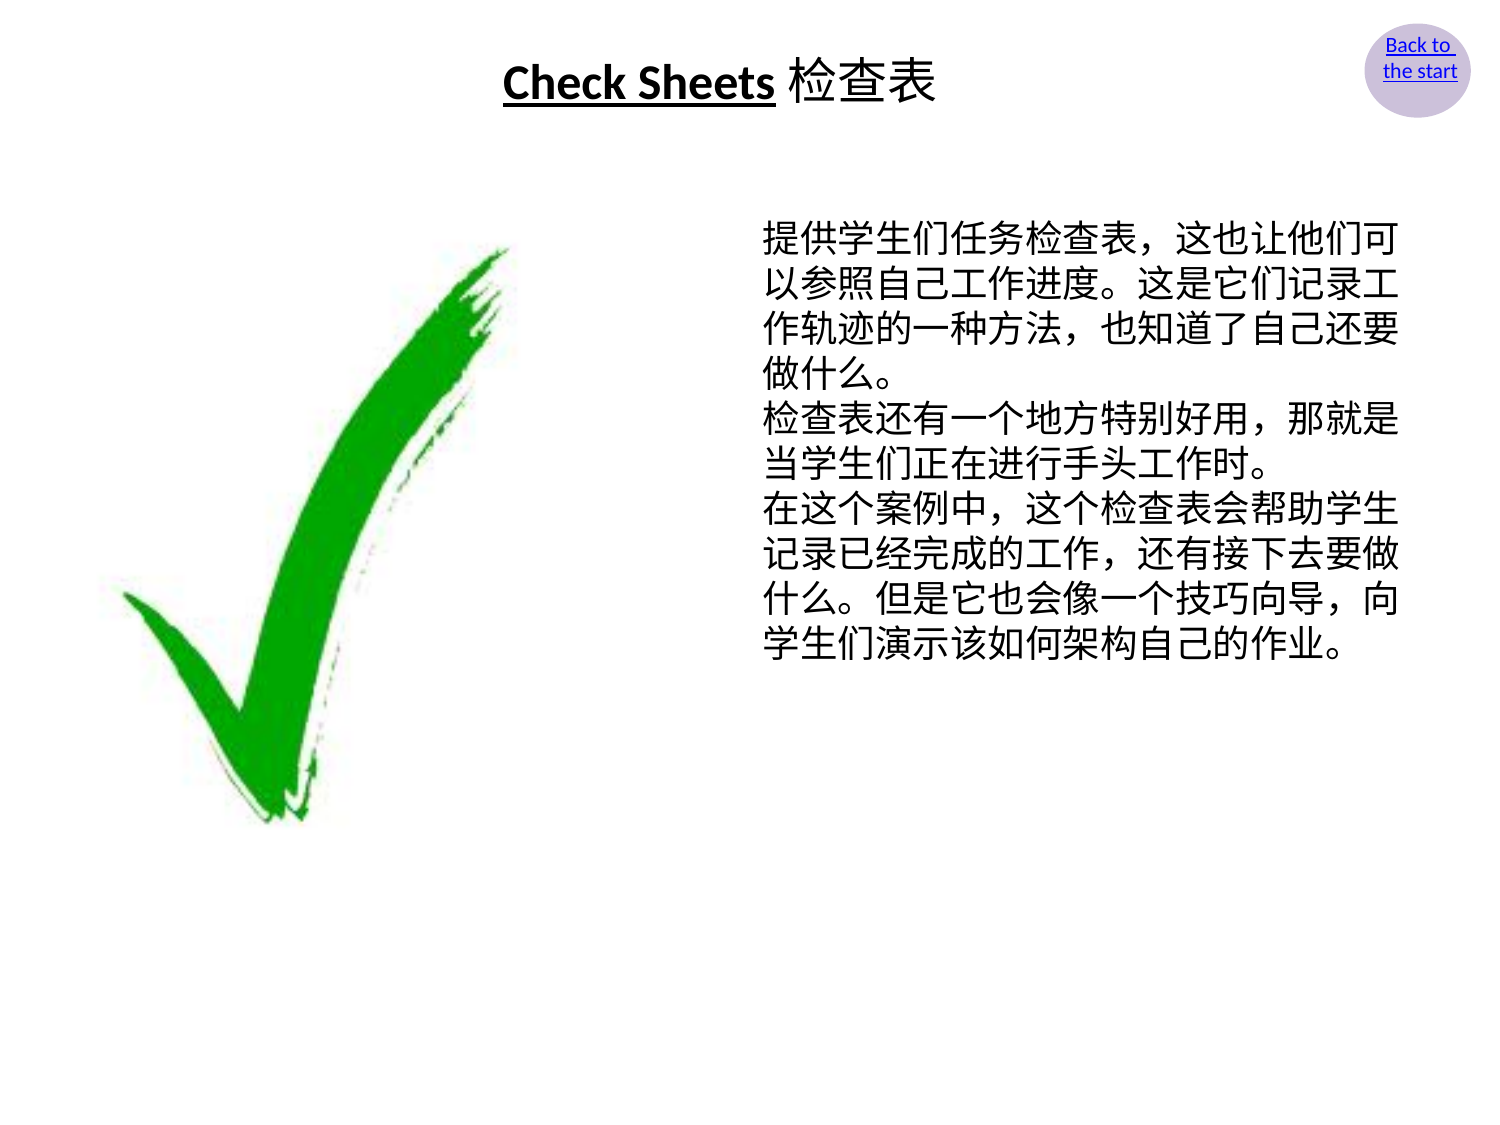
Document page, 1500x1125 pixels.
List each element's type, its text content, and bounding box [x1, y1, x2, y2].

picture [58, 202, 562, 882]
text_box Back to the start [1359, 23, 1483, 91]
text_box Check Sheets检查表 [218, 42, 1223, 118]
text_box [1367, 91, 1468, 120]
text_box 提供学生们任务检查表，这也让他们可以参照自己工作进度。这是它们记录工作轨迹的一种方法，也知道了自己还要做什么。 检查表还有一个地方特别好用，那就是当学生们正在进行手头工作时。 在这个案例中，这个检查表会帮助学生记录已经完成的工作，还有接下去要做什么。但是它也会像一个技巧向导，向学生们演示该如何架构自己的作业。 [747, 208, 1433, 673]
